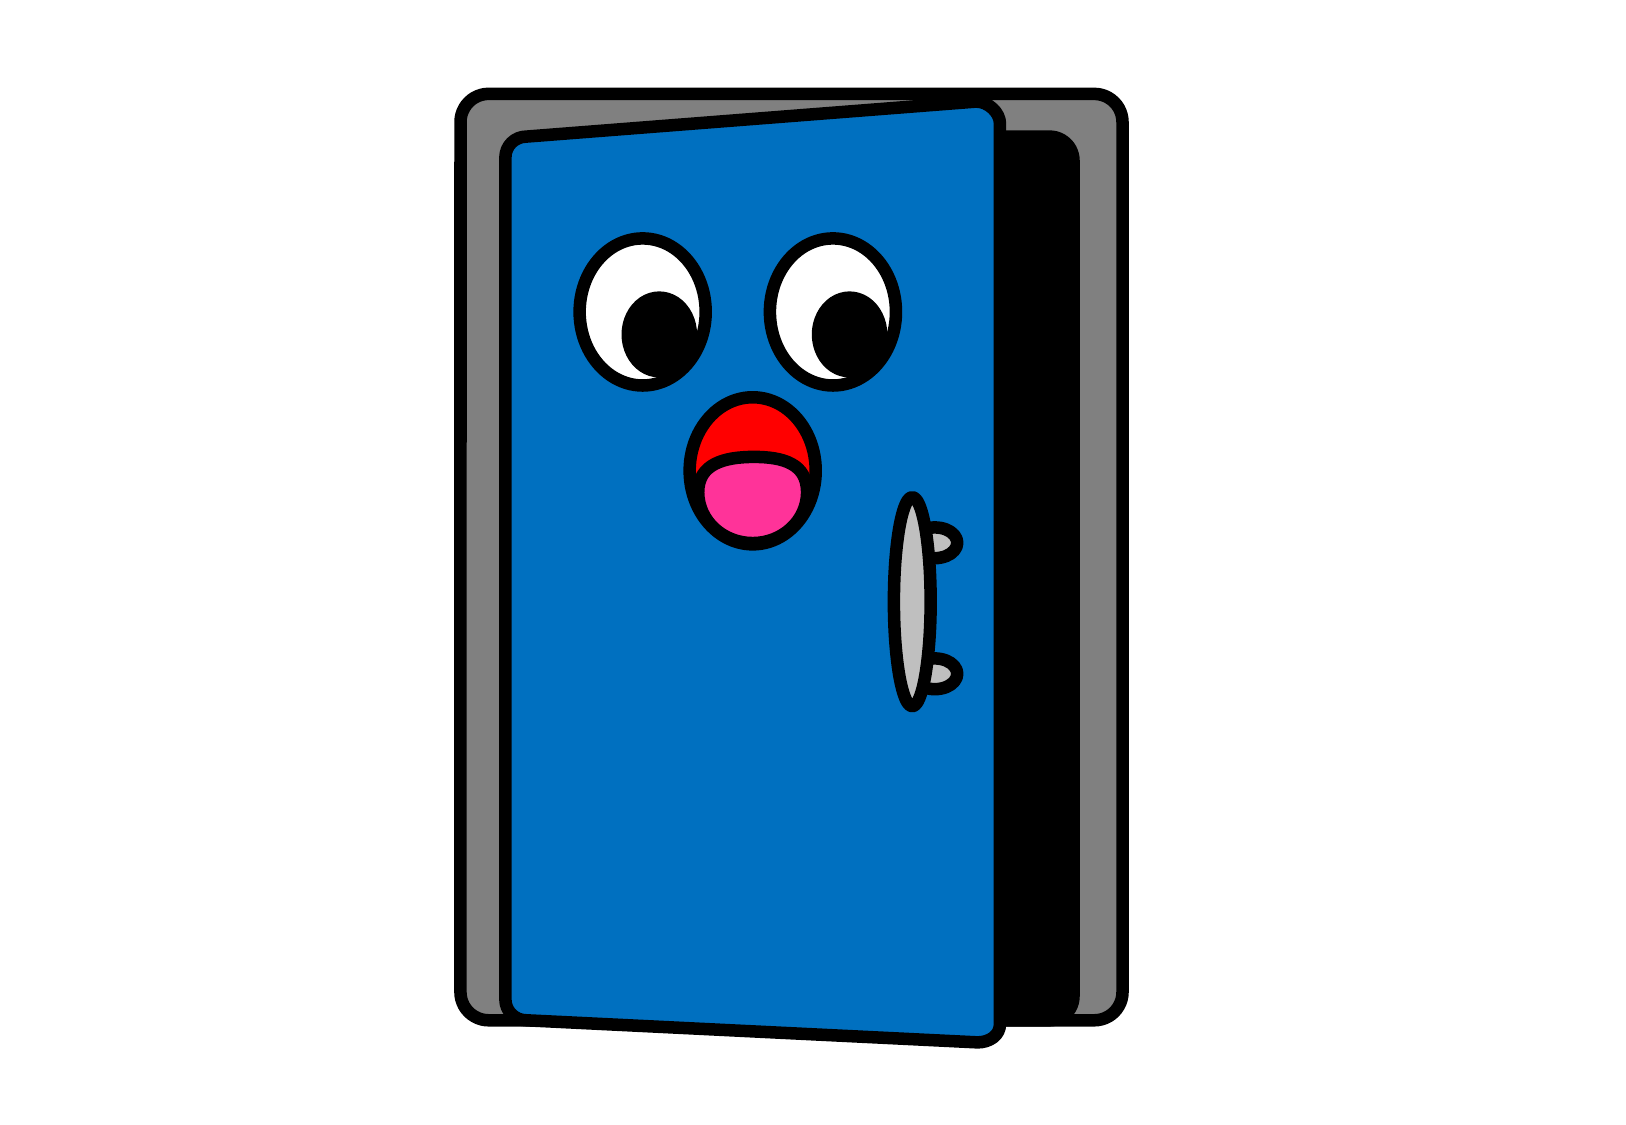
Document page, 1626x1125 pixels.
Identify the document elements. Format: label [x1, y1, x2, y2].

text_box [460, 93, 1123, 1043]
